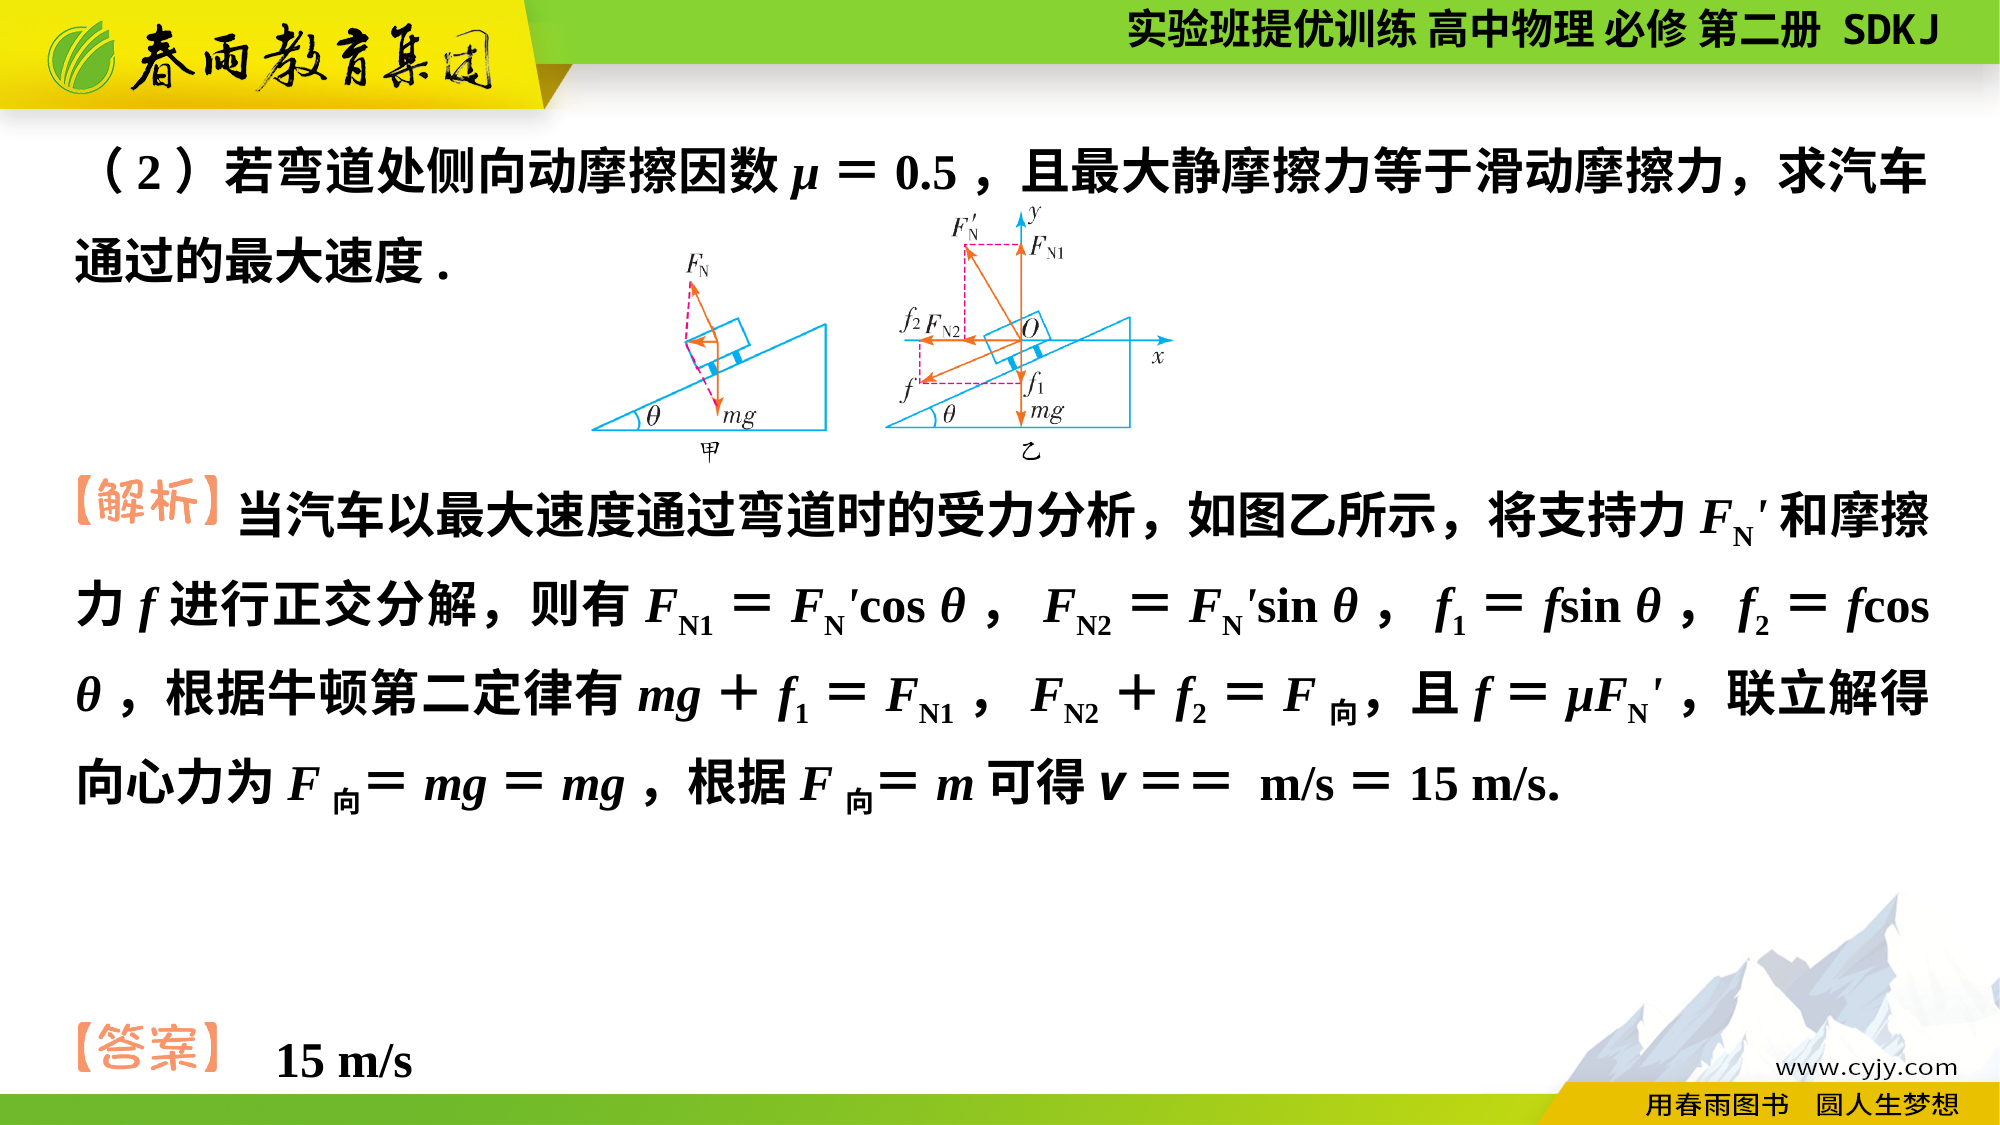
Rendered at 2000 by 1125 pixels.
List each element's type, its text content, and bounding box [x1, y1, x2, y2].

picture [0, 0, 2000, 1125]
list （2）若弯道处侧向动摩擦因数μ＝0.5，且最大静摩擦力等于滑动摩擦力，求汽车通过的最大速度. [59, 101, 1944, 299]
